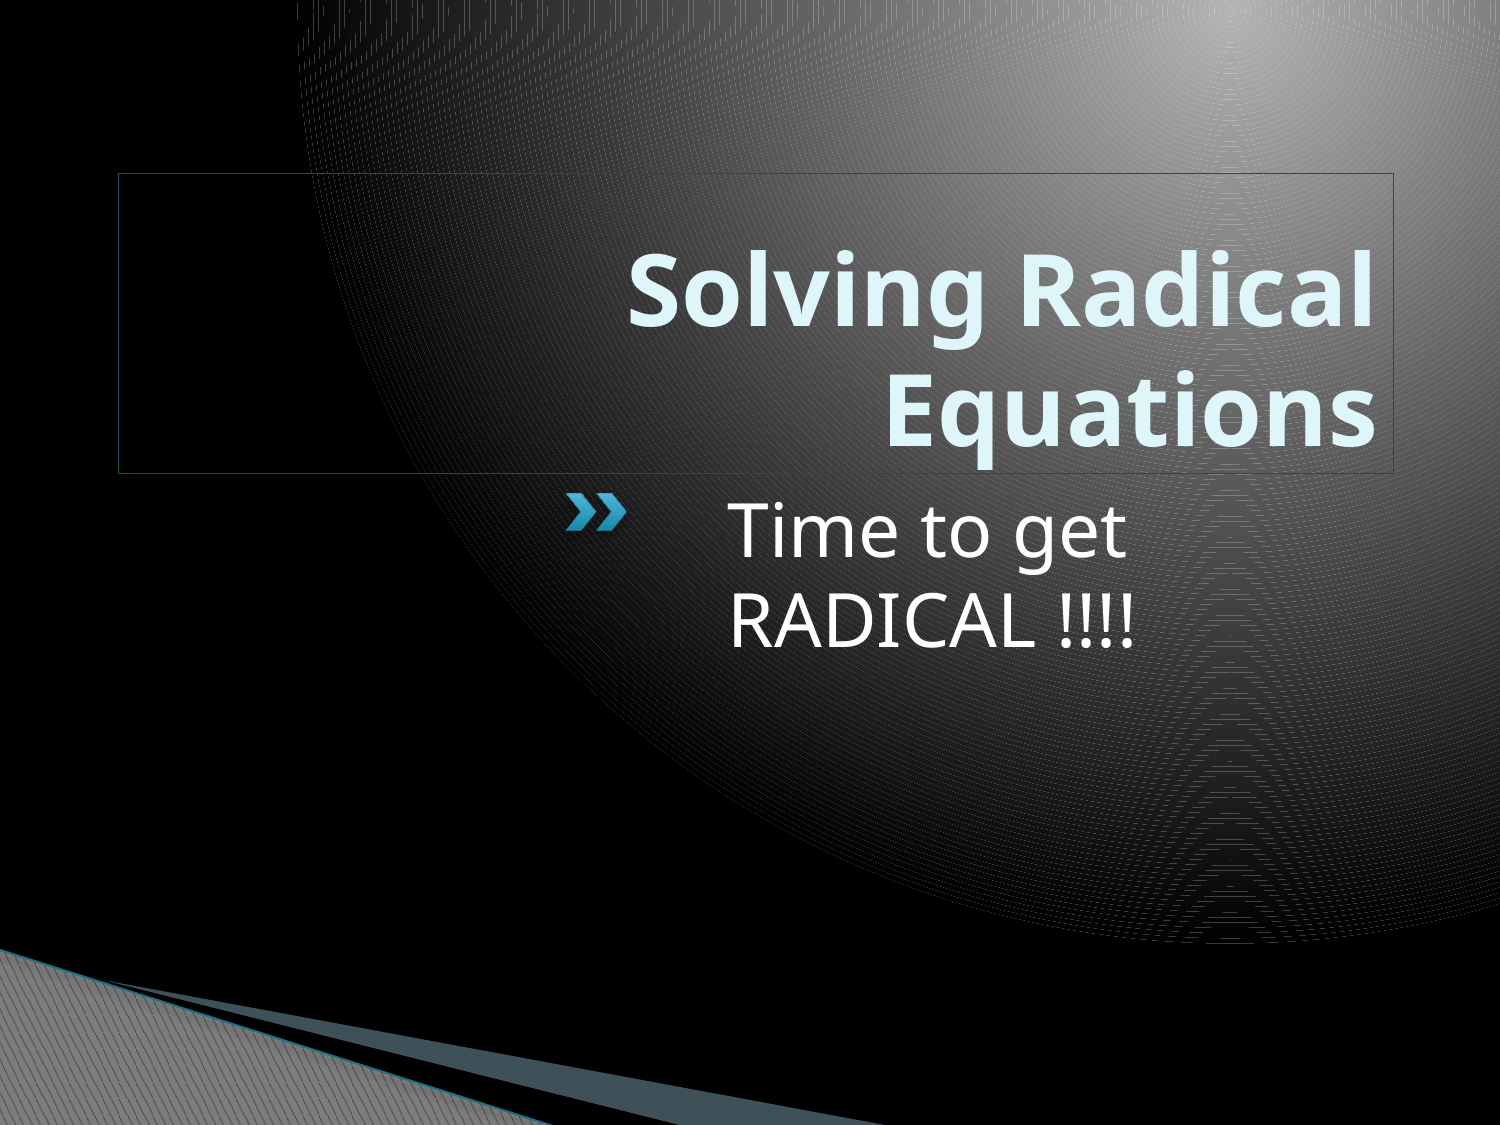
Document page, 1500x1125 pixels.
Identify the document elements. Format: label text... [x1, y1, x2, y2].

picture [0, 952, 543, 1125]
list Time to get RADICAL !!!! [712, 474, 1425, 913]
title Solving Radical Equations [118, 173, 1394, 474]
